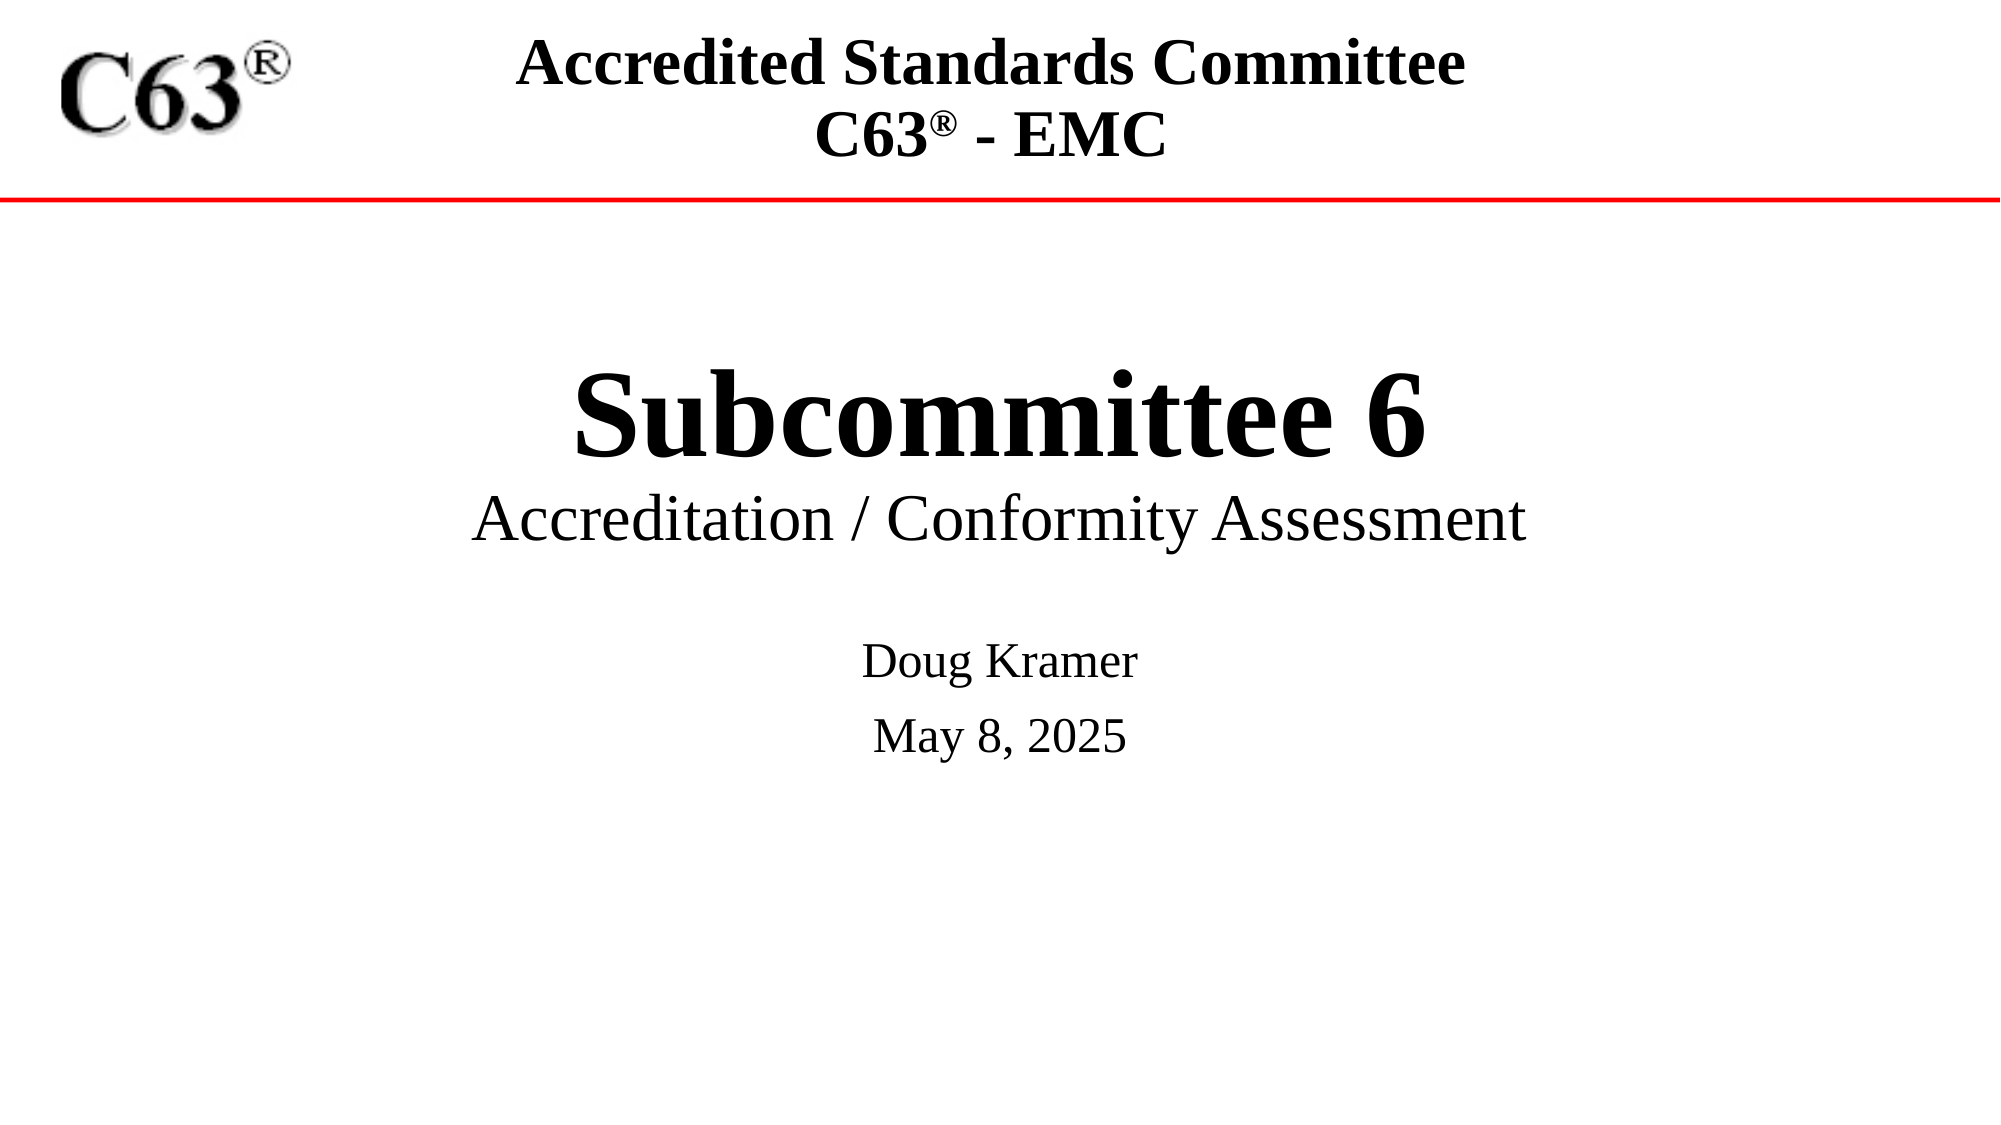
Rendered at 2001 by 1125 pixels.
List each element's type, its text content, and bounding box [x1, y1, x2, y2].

list Doug Kramer May 8, 2025 [249, 626, 1751, 899]
title Subcommittee 6 Accreditation / Conformity Assessment [249, 226, 1751, 563]
picture [61, 29, 299, 155]
